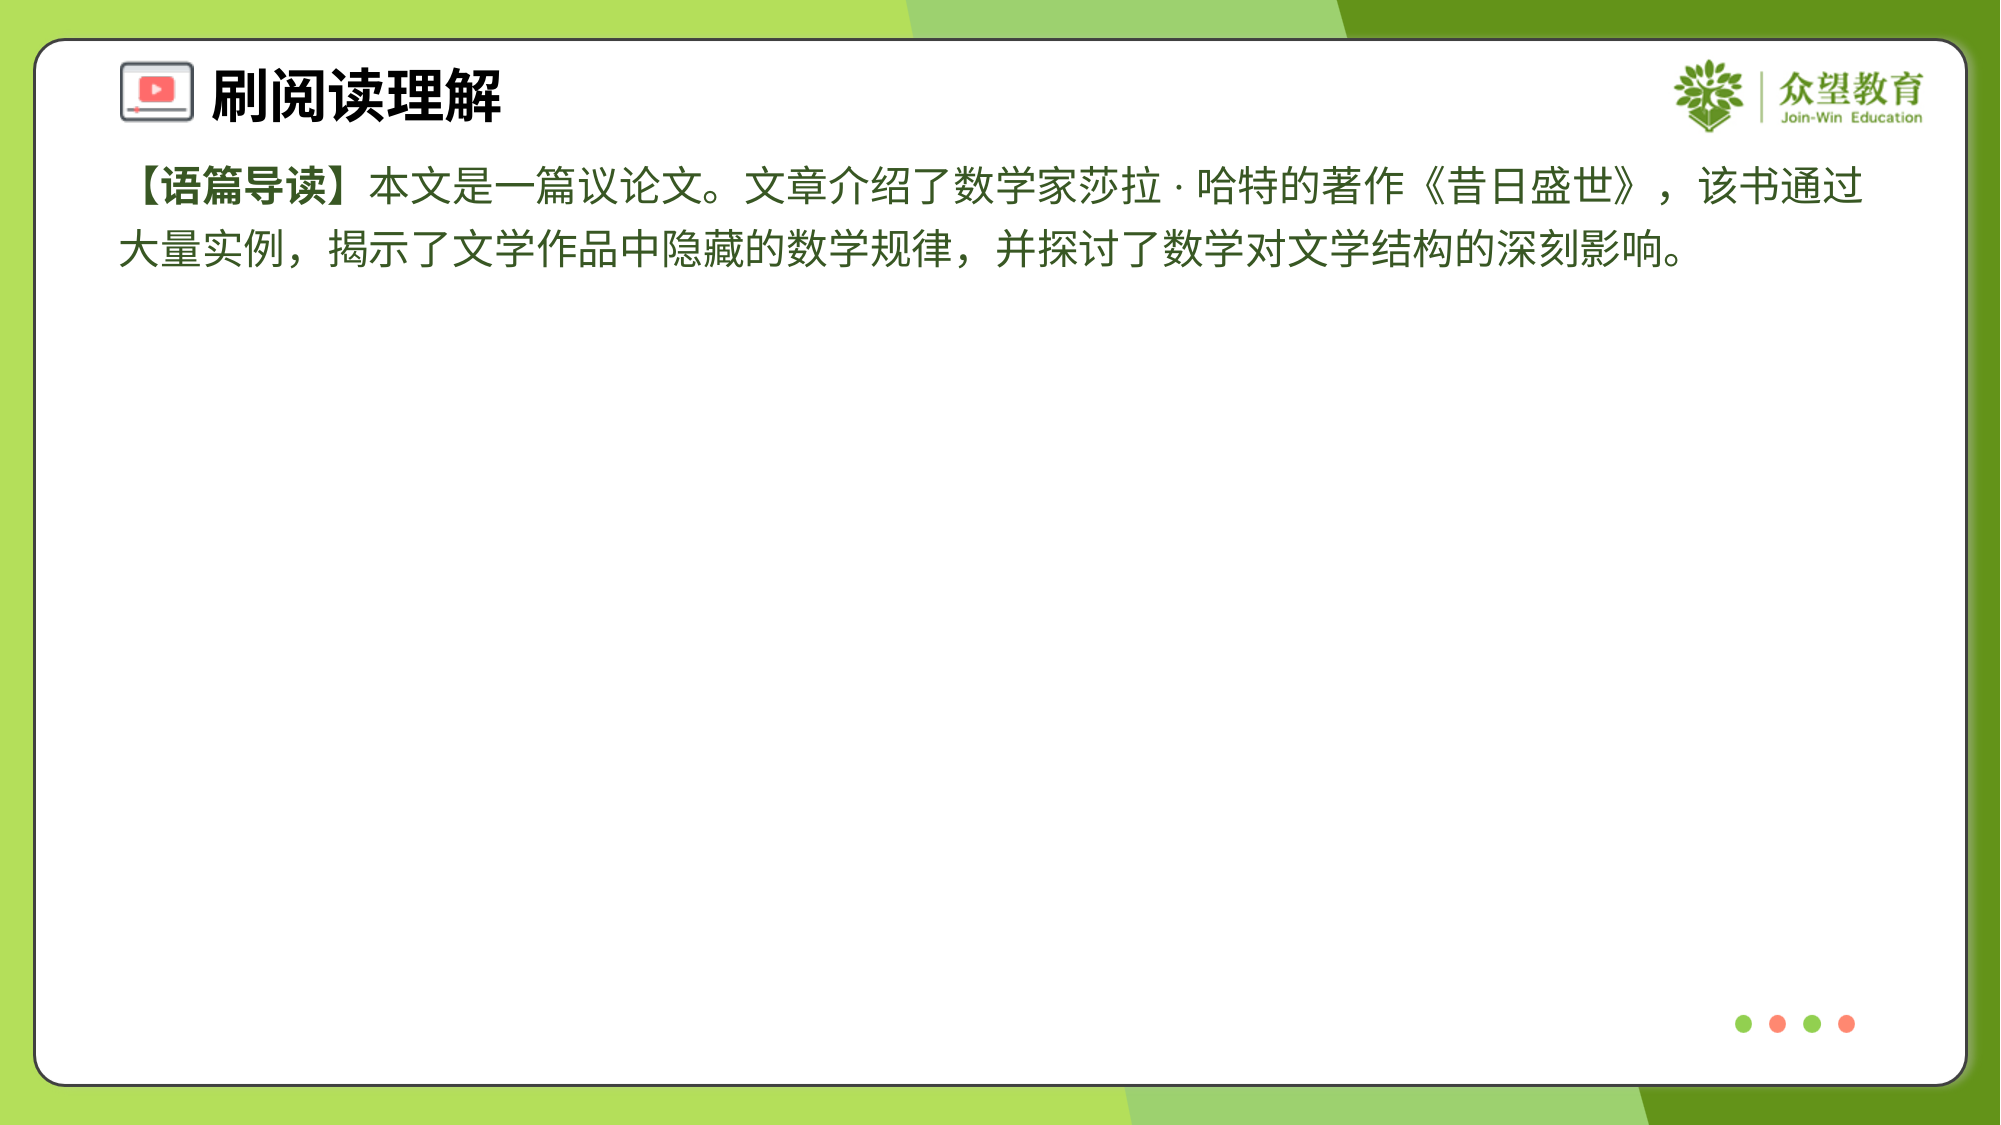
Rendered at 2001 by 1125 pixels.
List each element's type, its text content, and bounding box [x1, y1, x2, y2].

text_box 【语篇导读】本文是一篇议论文。文章介绍了数学家莎拉·哈特的著作《昔日盛世》，该书通过大量实例，揭示了文学作品中隐藏的数学规律，并探讨了数学对文学结构的深刻影响。 [118, 147, 1883, 268]
picture [0, 0, 2000, 1125]
